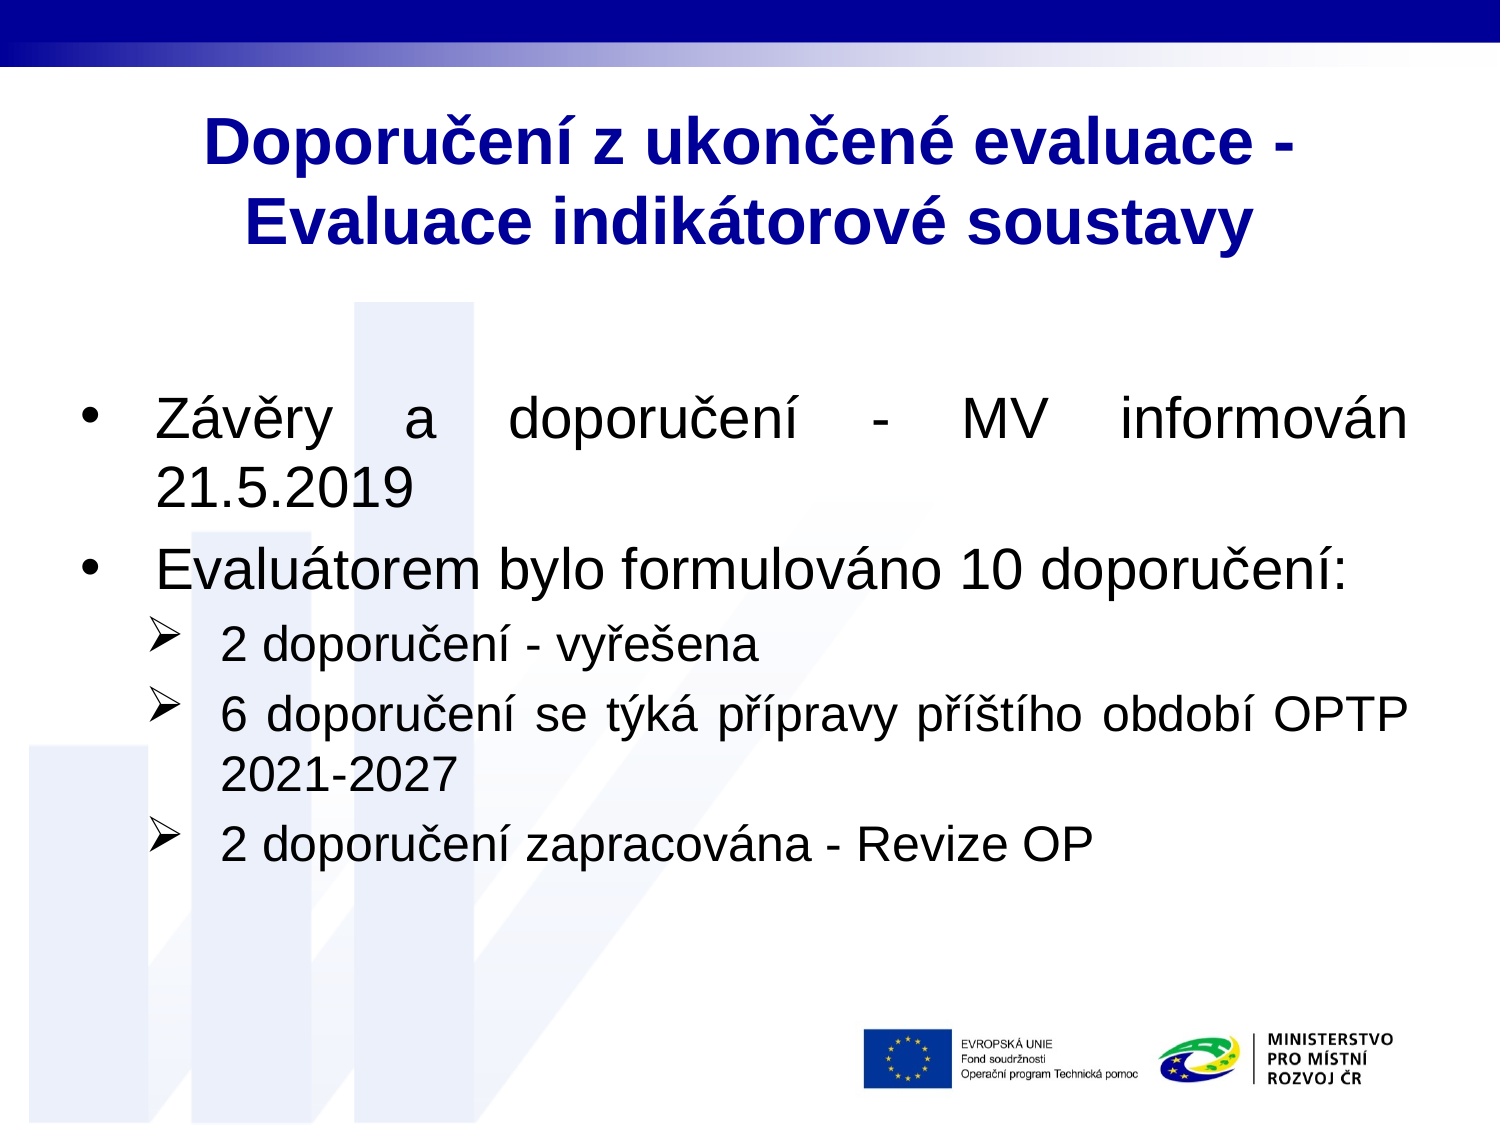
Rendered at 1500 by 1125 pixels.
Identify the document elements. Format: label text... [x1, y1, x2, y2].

picture [29, 302, 1412, 1125]
title Doporučení z ukončené evaluace - Evaluace indikátorové soustavy [69, 90, 1431, 232]
list Závěry a doporučení - MV informován 21.5.2019 Evaluátorem bylo formulováno 10 doporučení: 2 doporučení - vyřešena 6 doporučení se týká přípravy příštího období OPTP 2021-2027 2 doporučení zapracována - Revize OP [64, 290, 1425, 1024]
